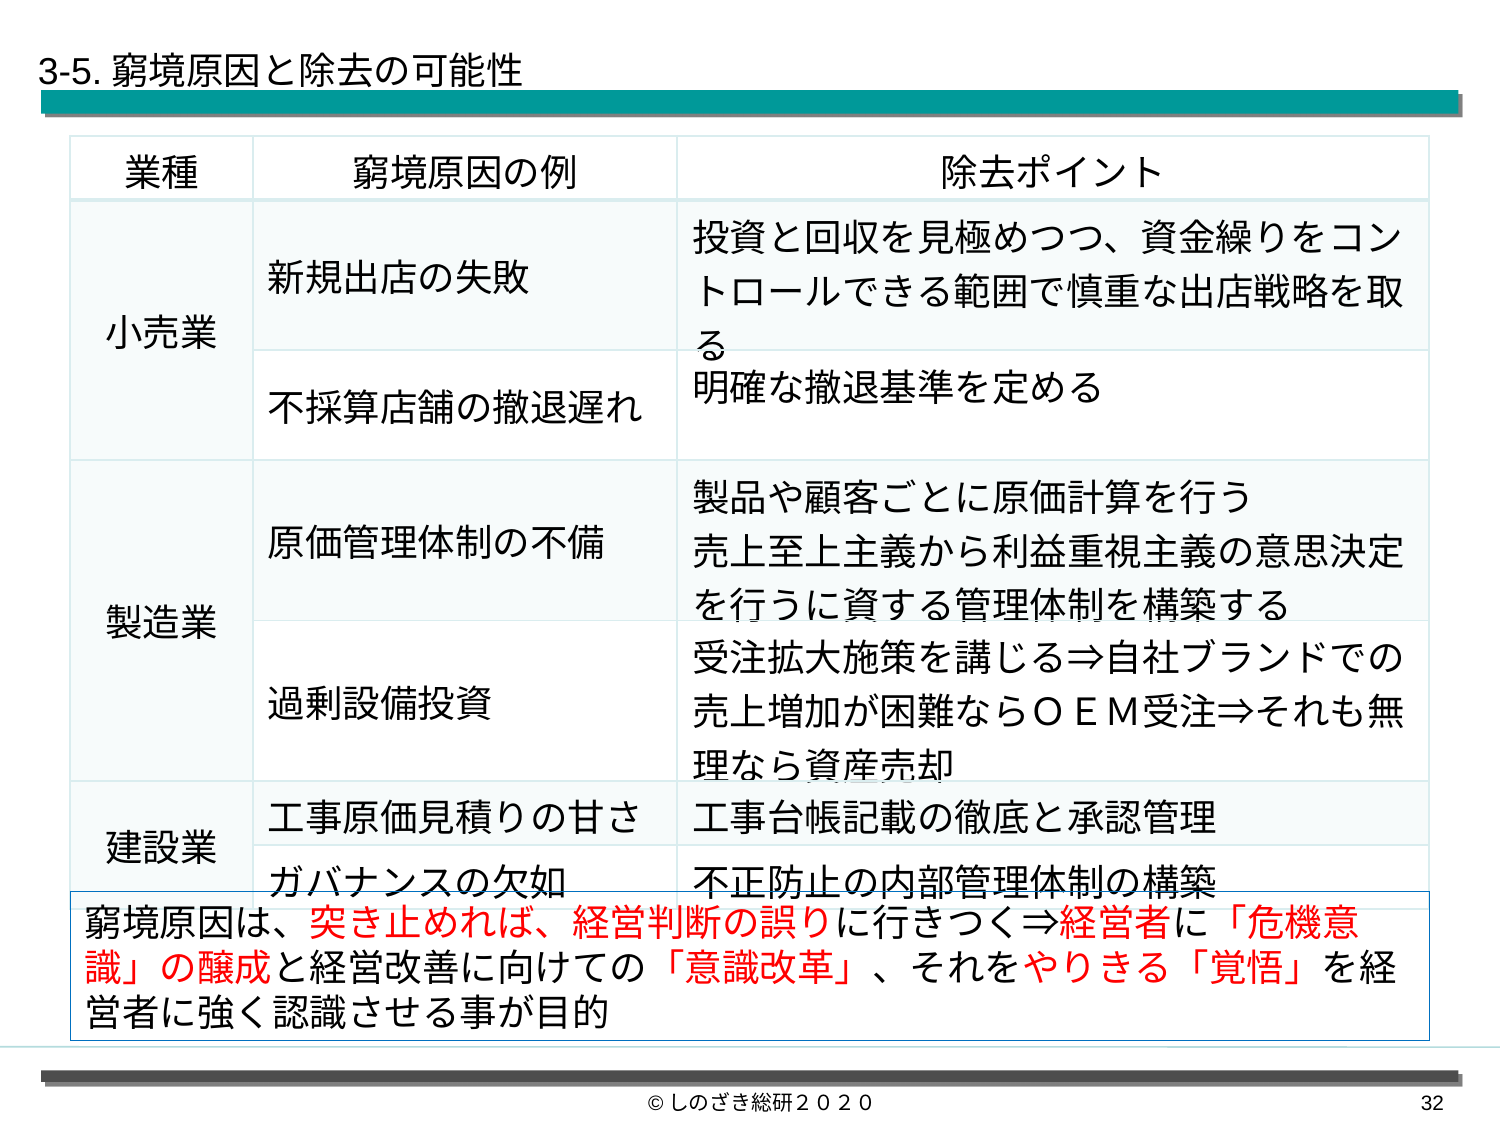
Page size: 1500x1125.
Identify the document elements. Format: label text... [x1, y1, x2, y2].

table_header 業種 [71, 137, 252, 198]
table_cell 明確な撤退基準を定める [678, 351, 1428, 459]
slide_number 31 [1108, 1082, 1459, 1125]
text_box 窮境原因は、突き止めれば、経営判断の誤りに行きつく⇒経営者に「危機意識」の醸成と経営改善に向けての「意識改革」、それをやりきる「覚悟」を経営者に強く認識させる事が目的 [70, 891, 1430, 1041]
table_cell 不正防止の内部管理体制の構築 [678, 846, 1428, 891]
table_cell 投資と回収を見極めつつ、資金繰りをコントロールできる範囲で慎重な出店戦略を取る [678, 202, 1428, 349]
table_cell 不採算店舗の撤退遅れ [254, 351, 676, 459]
table_header 窮境原因の例 [254, 137, 676, 198]
table_cell 小売業 [71, 202, 252, 459]
table_cell 製造業 [71, 461, 252, 780]
table_cell 新規出店の失敗 [254, 202, 676, 349]
table_cell 過剰設備投資 [254, 621, 676, 780]
text_box 3-5.窮境原因と除去の可能性 [23, 39, 837, 100]
footer ©しのざき総研２０２０ [524, 1082, 1000, 1125]
table_cell 受注拡大施策を講じる⇒自社ブランドでの売上増加が困難ならＯＥＭ受注⇒それも無理なら資産売却 [678, 621, 1428, 780]
table_cell 工事台帳記載の徹底と承認管理 [678, 782, 1428, 844]
table_cell ガバナンスの欠如 [254, 846, 676, 891]
table_header 除去ポイント [678, 137, 1428, 198]
table_cell 原価管理体制の不備 [254, 461, 676, 620]
table_cell 建設業 [71, 782, 252, 891]
table_cell 工事原価見積りの甘さ [254, 782, 676, 844]
table_cell 製品や顧客ごとに原価計算を行う 売上至上主義から利益重視主義の意思決定を行うに資する管理体制を構築する [678, 461, 1428, 620]
